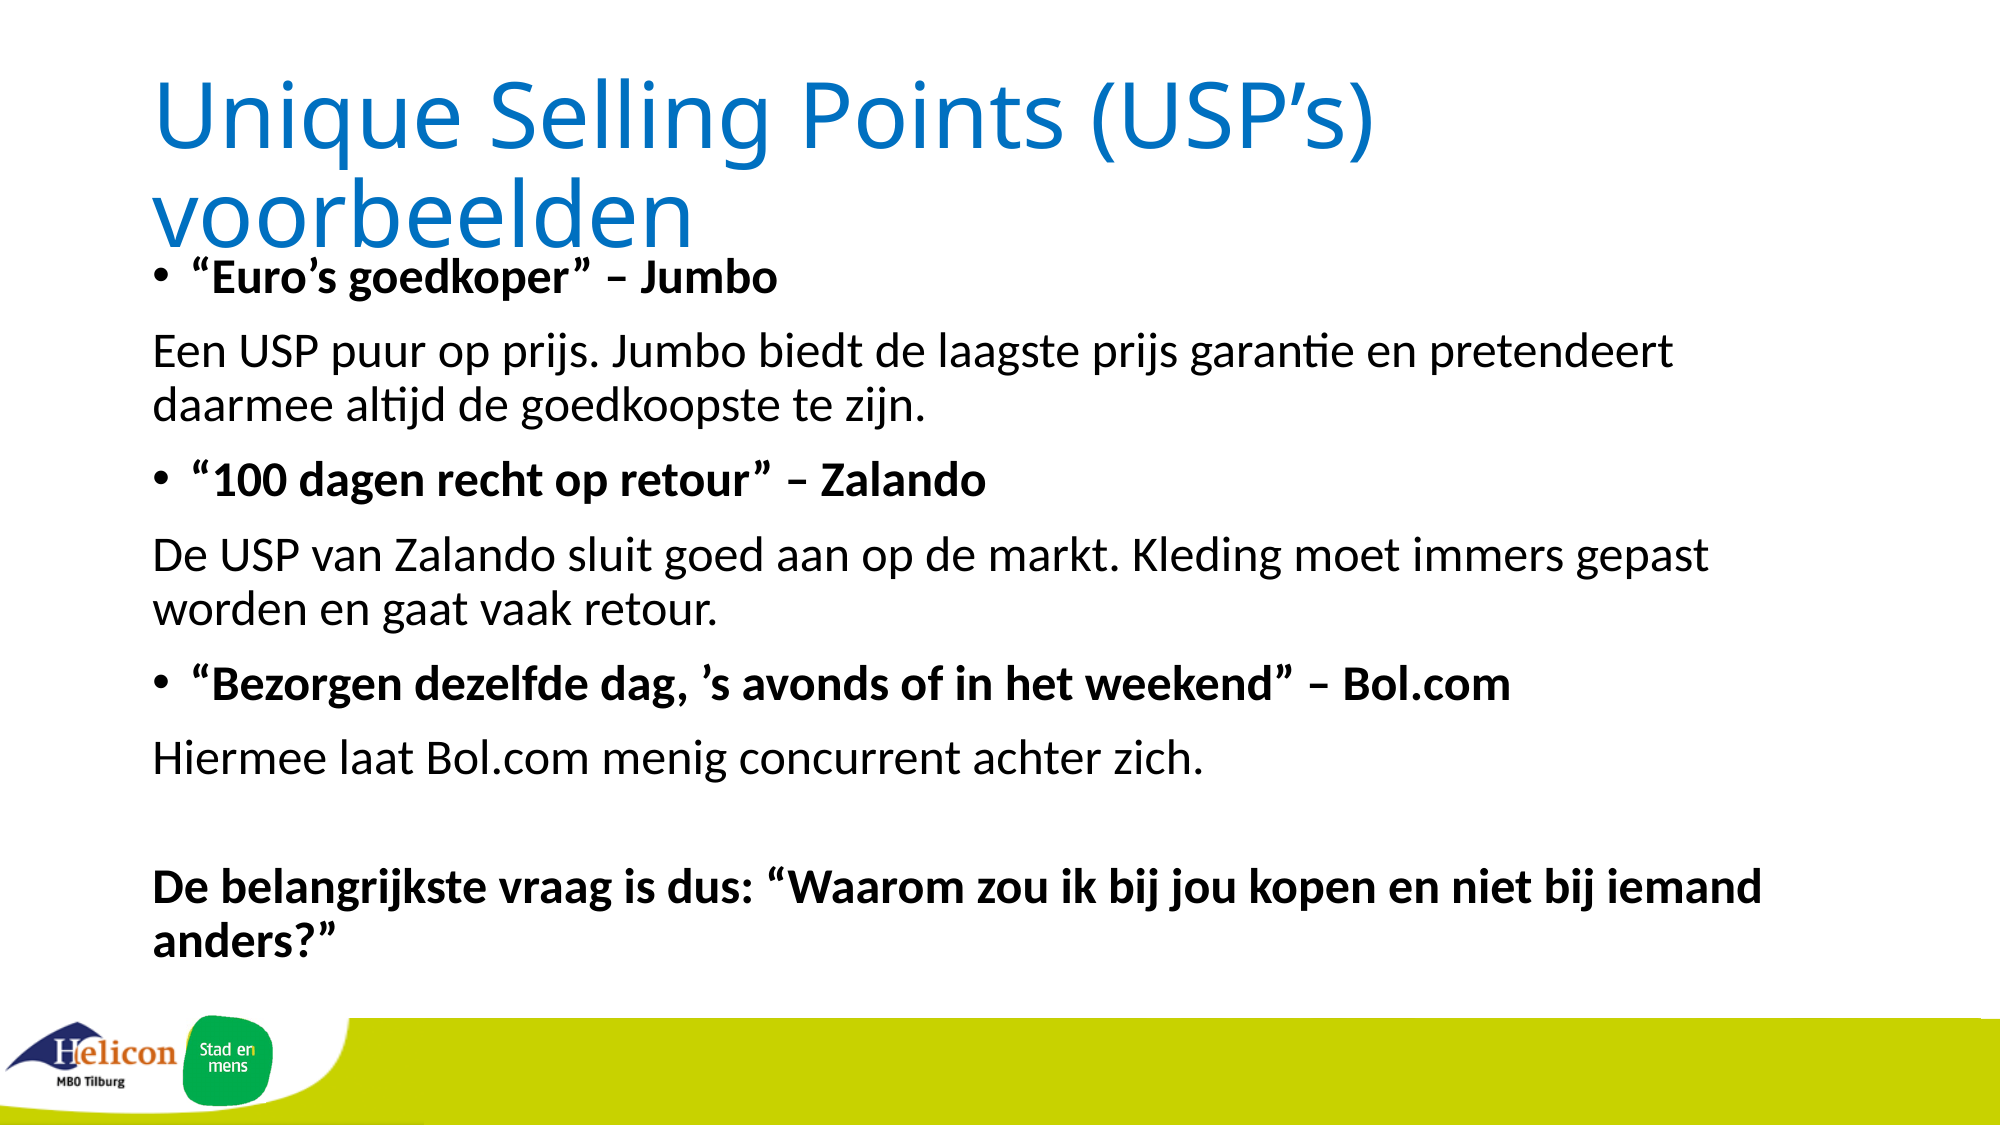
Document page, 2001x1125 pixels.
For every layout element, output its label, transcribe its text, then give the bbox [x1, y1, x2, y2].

title Unique Selling Points (USP’s) voorbeelden [137, 59, 1863, 242]
list “Euro’s goedkoper” – Jumbo Een USP puur op prijs. Jumbo biedt de laagste prijs garantie en pretendeert daarmee altijd de goedkoopste te zijn. “100 dagen recht op retour” – Zalando De USP van Zalando sluit goed aan op de markt. Kleding moet immers gepast worden en gaat vaak retour. “Bezorgen dezelfde dag, ’s avonds of in het weekend” – Bol.com Hiermee laat Bol.com menig concurrent achter zich. De belangrijkste vraag is dus: “Waarom zou ik bij jou kopen en niet bij iemand anders?” [137, 242, 1863, 957]
picture [0, 1013, 424, 1125]
